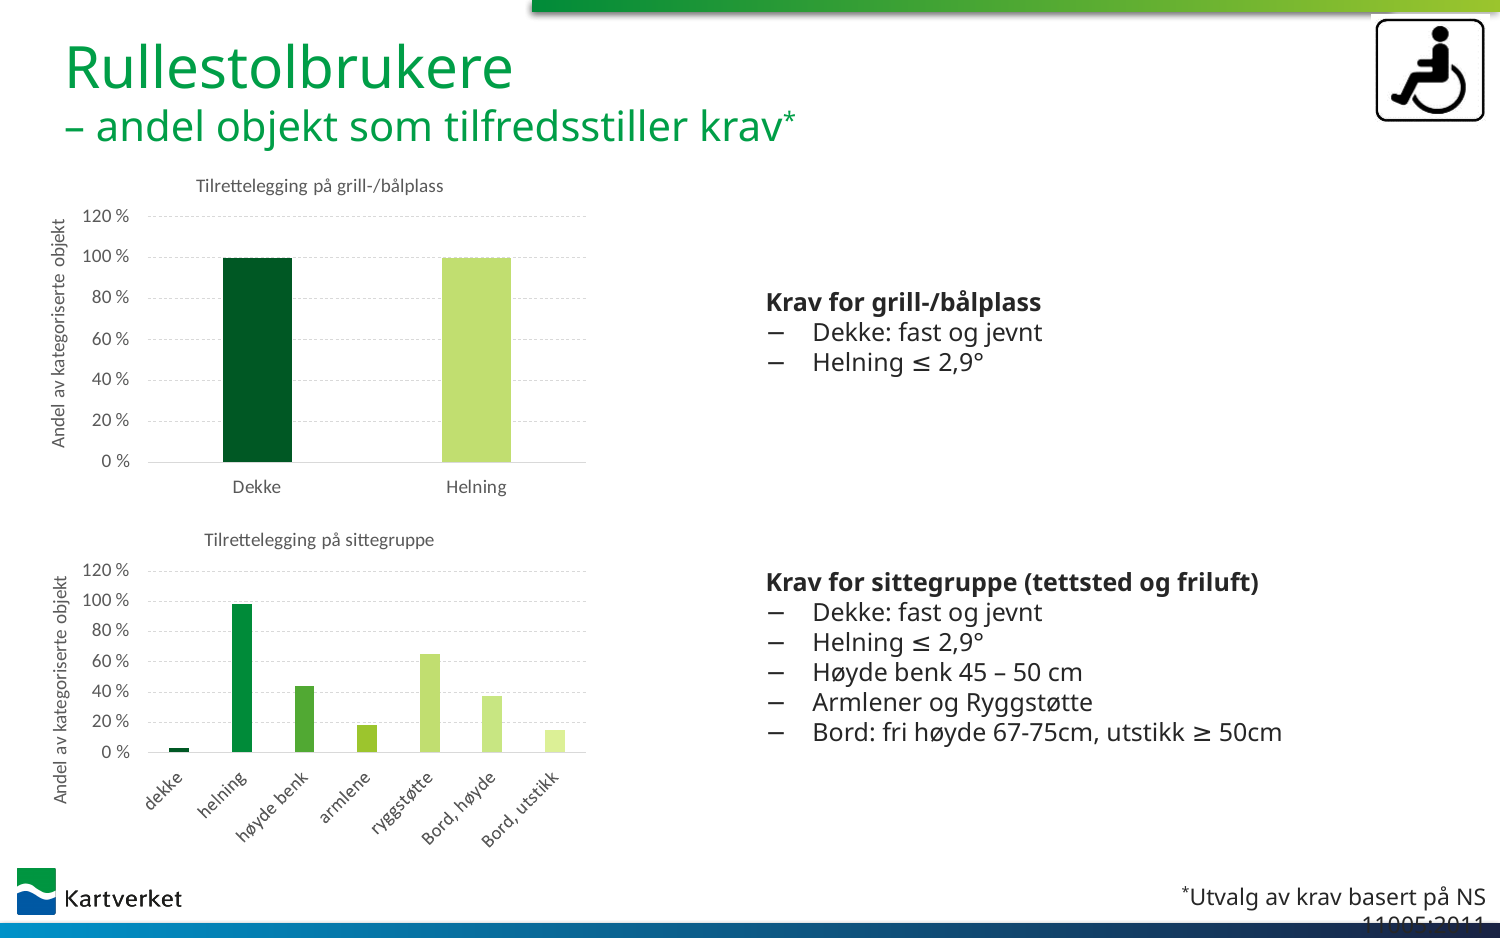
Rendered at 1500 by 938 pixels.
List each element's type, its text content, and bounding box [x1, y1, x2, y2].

picture [41, 520, 597, 859]
picture [41, 166, 597, 505]
text_box Krav for grill-/bålplass Dekke: fast og jevnt Helning ≤ 2,9° [750, 279, 1452, 384]
text_box Krav for sittegruppe (tettsted og friluft) Dekke: fast og jevnt Helning ≤ 2,9° Høyde benk 45 – 50 cm Armlener og Ryggstøtte Bord: fri høyde 67-75cm, utstikk ≥ 50cm [750, 559, 1500, 754]
picture [1371, 13, 1491, 127]
text_box Rullestolbrukere – andel objekt som tilfredsstiller krav* [49, 14, 1431, 158]
text_box *Utvalg av krav basert på NS 11005:2011 [1068, 873, 1500, 938]
